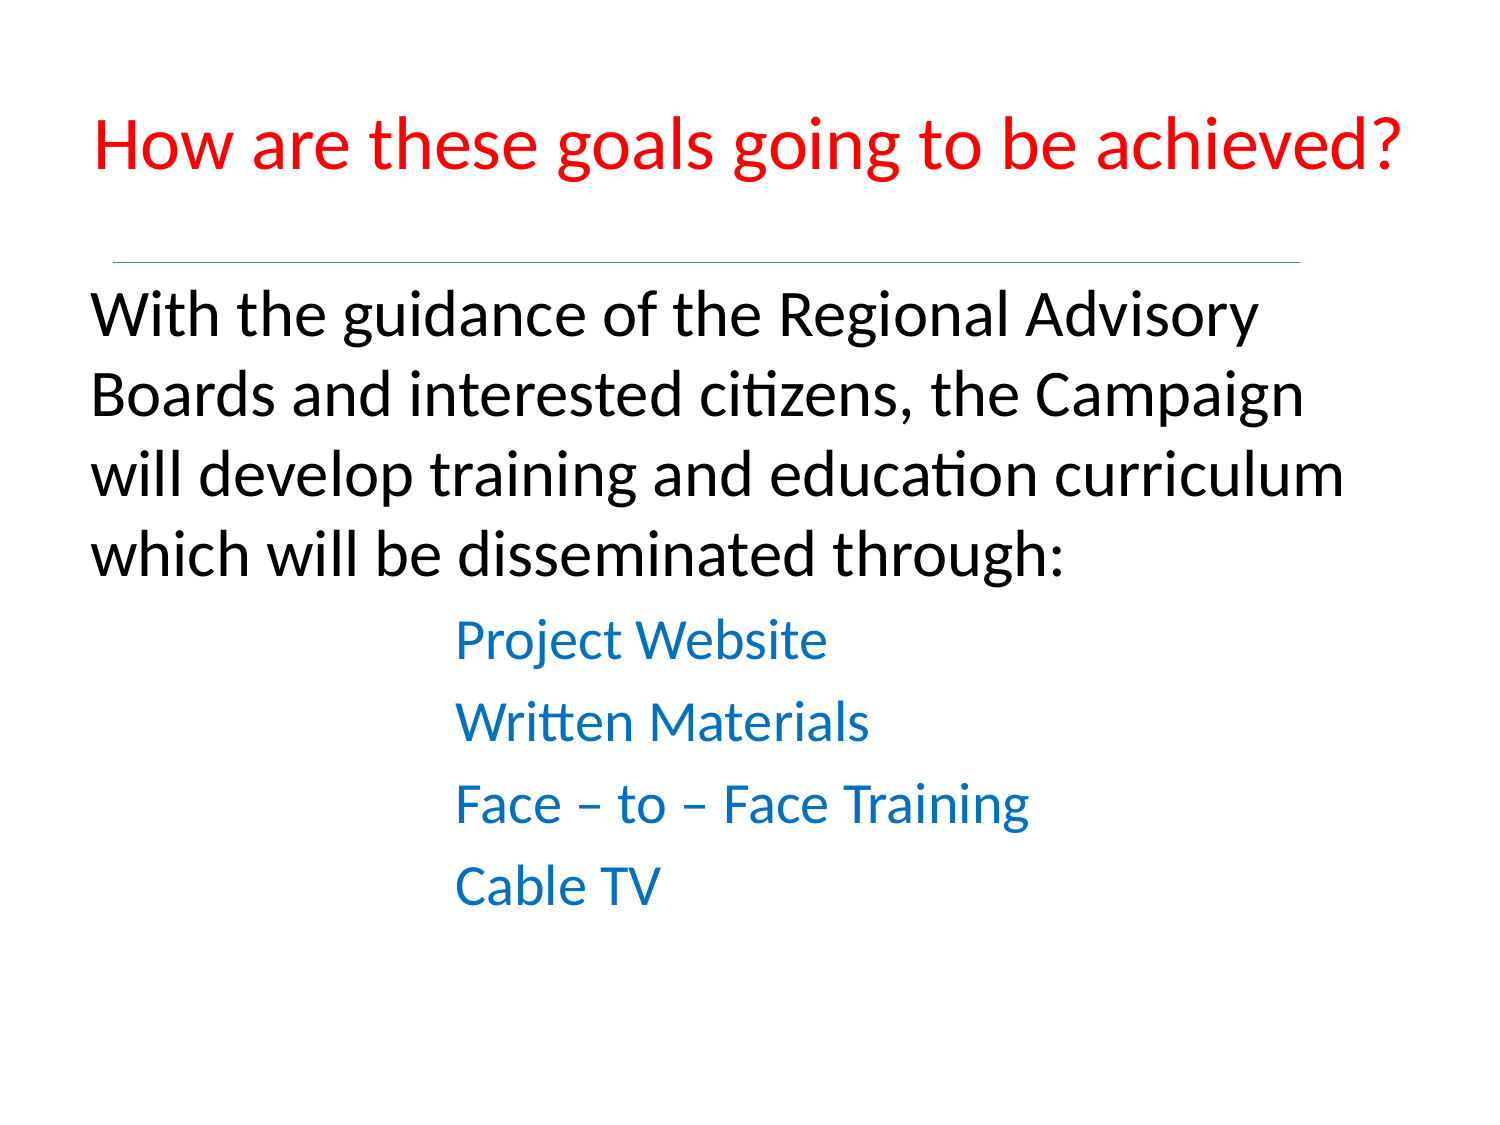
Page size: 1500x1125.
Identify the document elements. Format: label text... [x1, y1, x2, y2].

list With the guidance of the Regional Advisory Boards and interested citizens, the Campaign will develop training and education curriculum which will be disseminated through: Project Website Written Materials Face – to – Face Training Cable TV [75, 262, 1425, 1005]
title How are these goals going to be achieved? [75, 45, 1425, 233]
